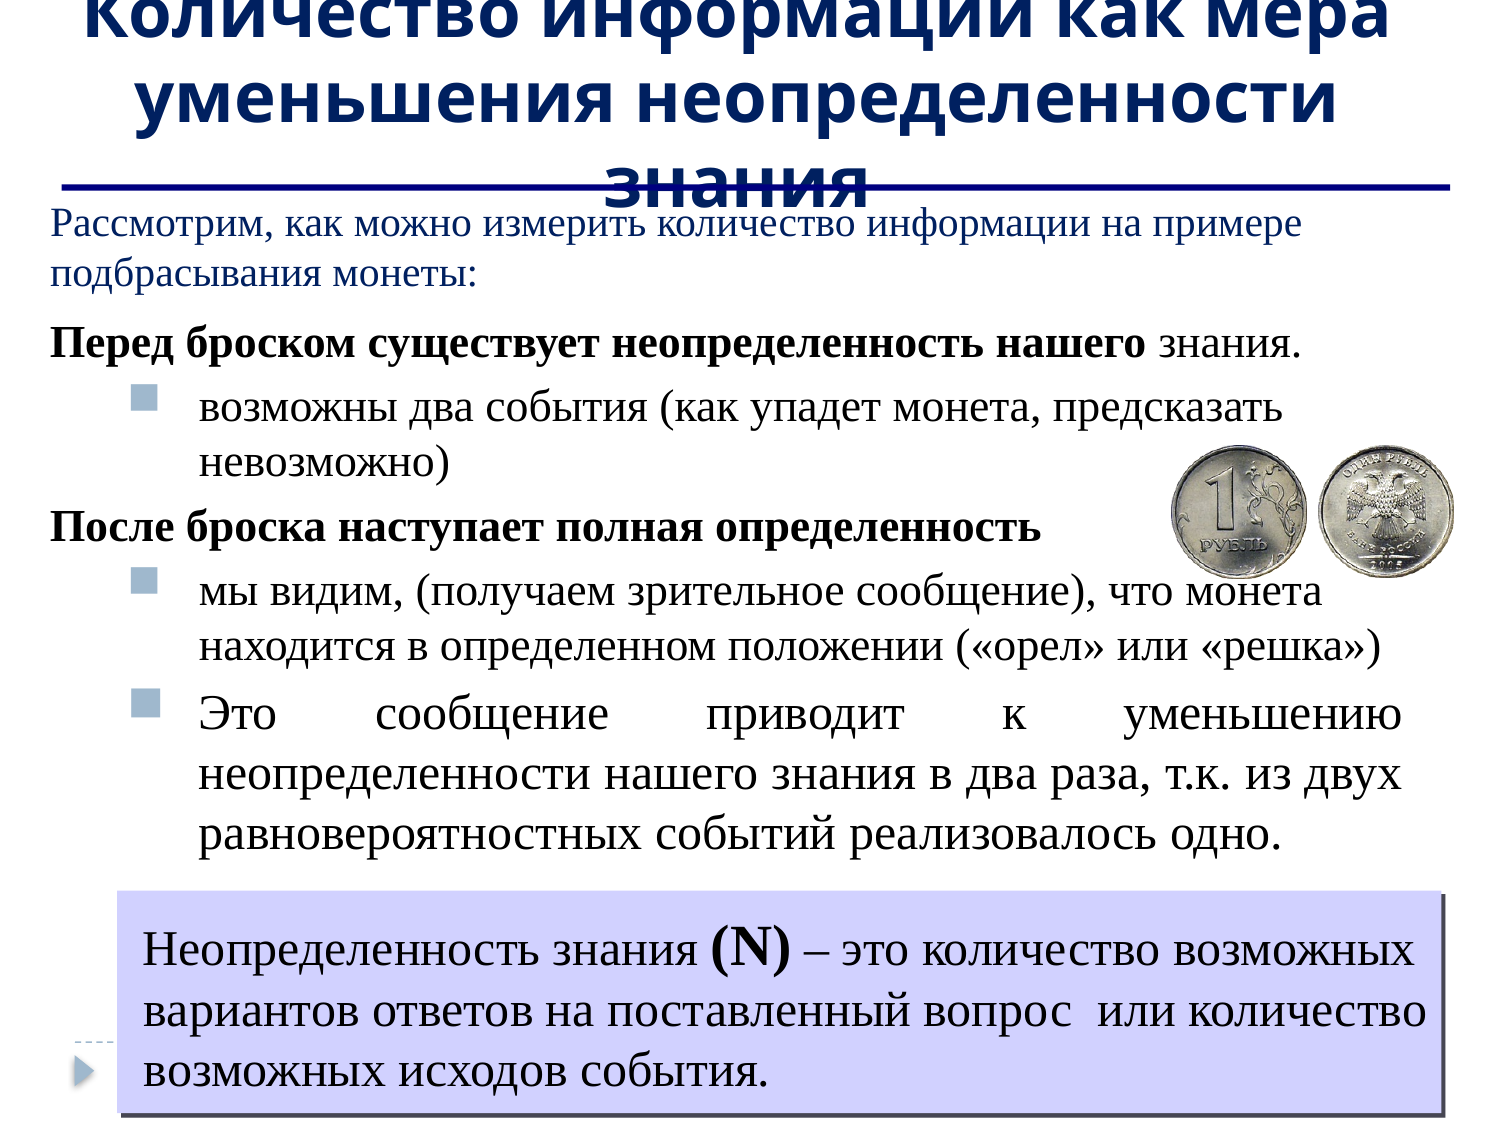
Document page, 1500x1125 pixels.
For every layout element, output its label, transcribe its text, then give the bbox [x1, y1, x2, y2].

text_box Перед броском существует неопределенность нашего знания. возможны два события (как упадет монета, предсказать невозможно) После броска наступает полная определенность мы видим, (получаем зрительное сообщение), что монета находится в определенном положении («орел» или «решка») Это сообщение приводит к уменьшению неопределенности нашего знания в два раза, т.к. из двух равновероятностных событий реализовалось одно. [35, 304, 1418, 1008]
text_box Неопределенность знания (N) – это количество возможных вариантов ответов на поставленный вопрос или количество возможных исходов события. [117, 890, 1442, 1114]
text_box Количество информации как мера уменьшения неопределенности знания [41, 0, 1434, 187]
text_box Рассмотрим, как можно измерить количество информации на примере подбрасывания монеты: [35, 187, 1407, 303]
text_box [1171, 445, 1454, 579]
